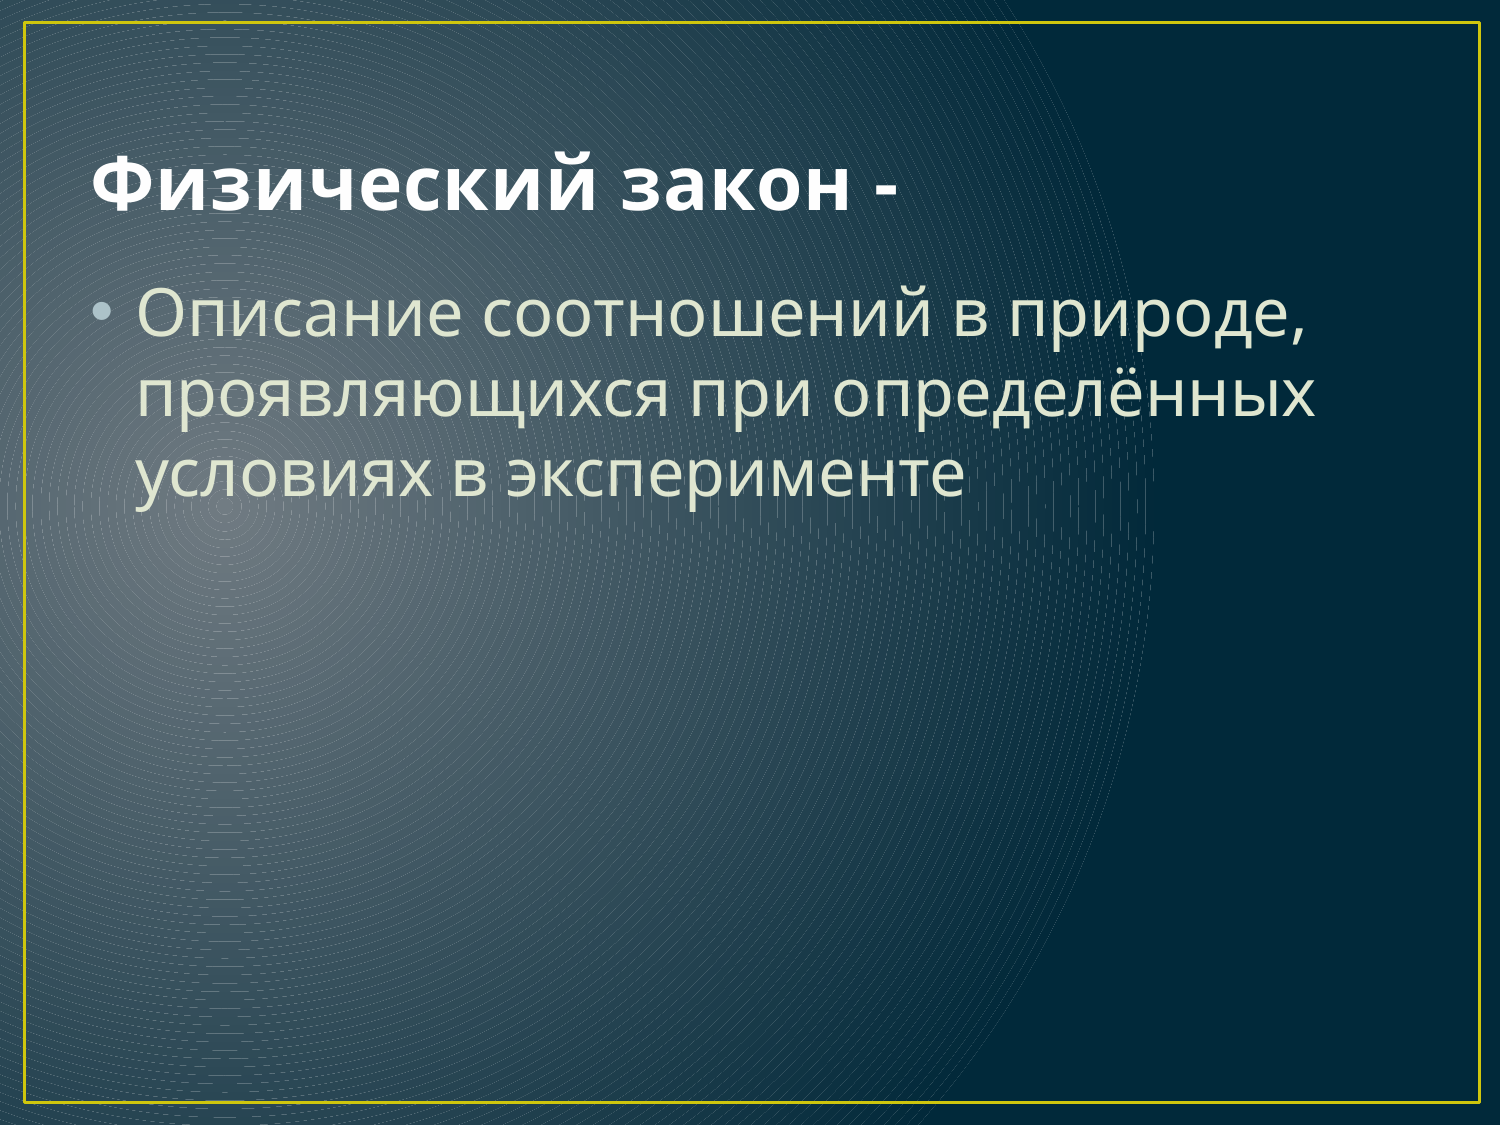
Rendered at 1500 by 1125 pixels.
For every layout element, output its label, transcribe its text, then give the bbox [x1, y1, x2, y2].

list Описание соотношений в природе, проявляющихся при определённых условиях в эксперименте [75, 262, 1425, 1005]
title Физический закон - [75, 45, 1425, 233]
